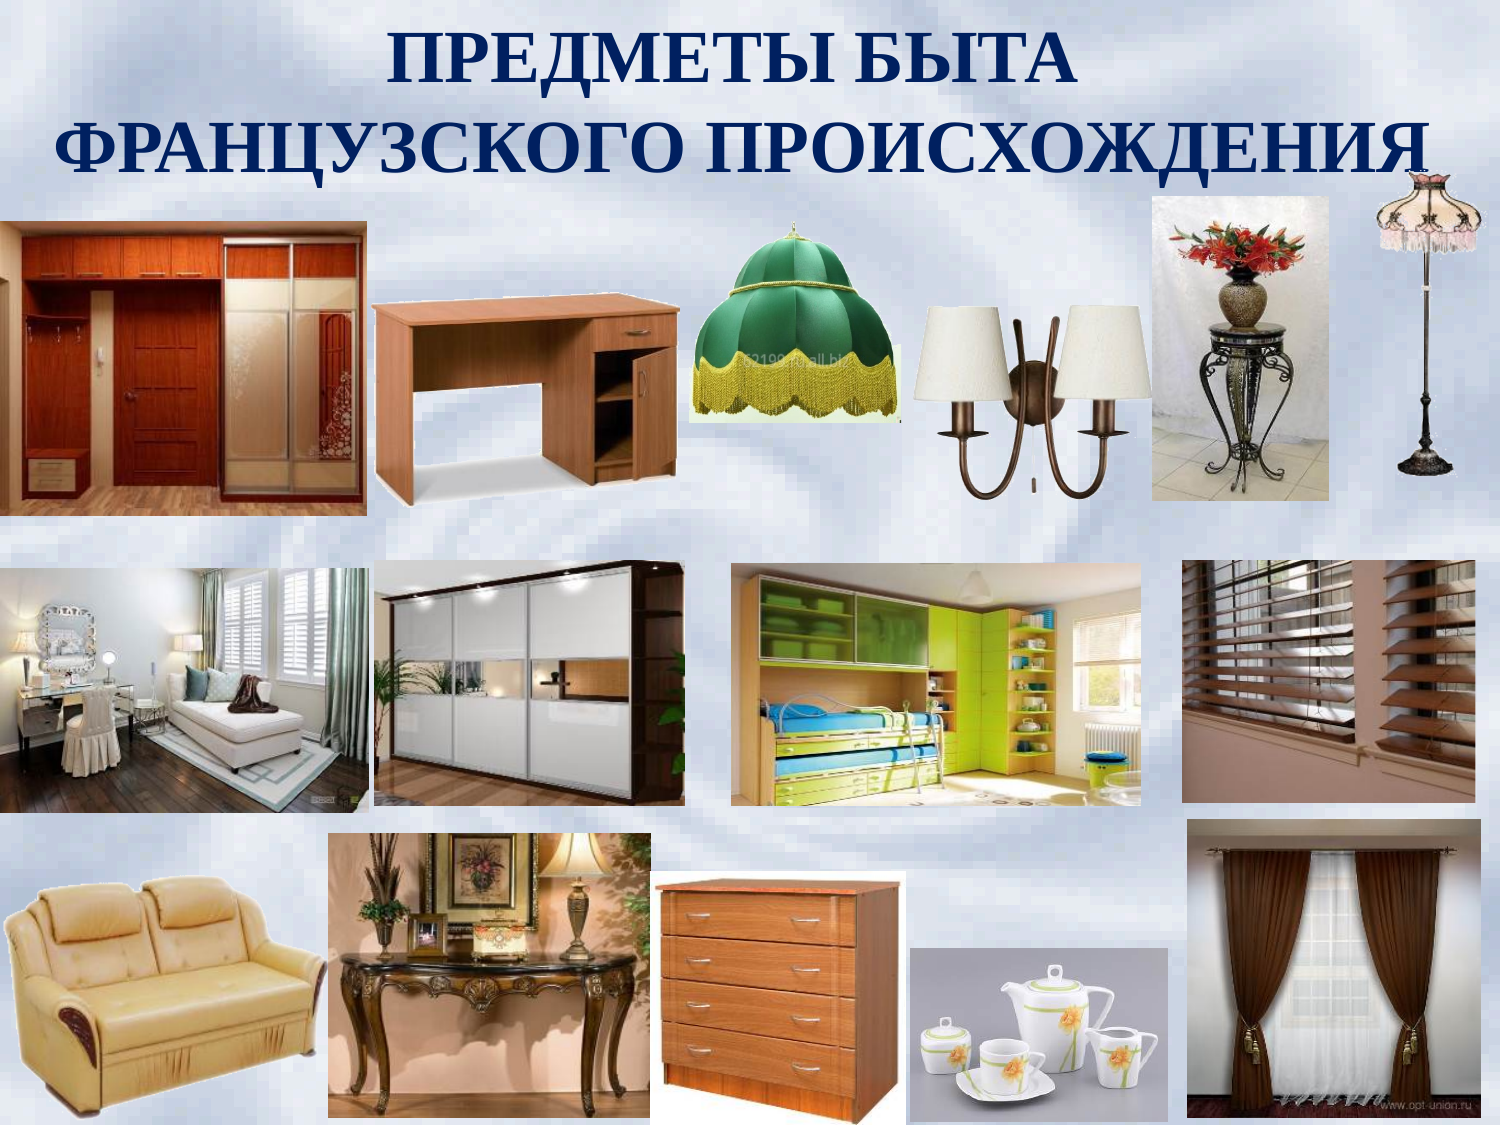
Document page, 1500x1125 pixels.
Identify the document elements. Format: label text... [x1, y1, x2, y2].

picture [0, 833, 906, 1125]
picture [909, 195, 1329, 507]
picture [0, 221, 367, 516]
picture [1181, 560, 1476, 804]
picture [371, 292, 680, 516]
picture [909, 948, 1169, 1122]
picture [688, 221, 902, 423]
picture [1186, 819, 1481, 1118]
picture [1347, 170, 1495, 481]
picture [0, 568, 369, 814]
text_box ПРЕДМЕТЫ БЫТА ФРАНЦУЗСКОГО ПРОИСХОЖДЕНИЯ [38, 0, 1447, 195]
picture [374, 560, 685, 806]
picture [731, 562, 1141, 806]
